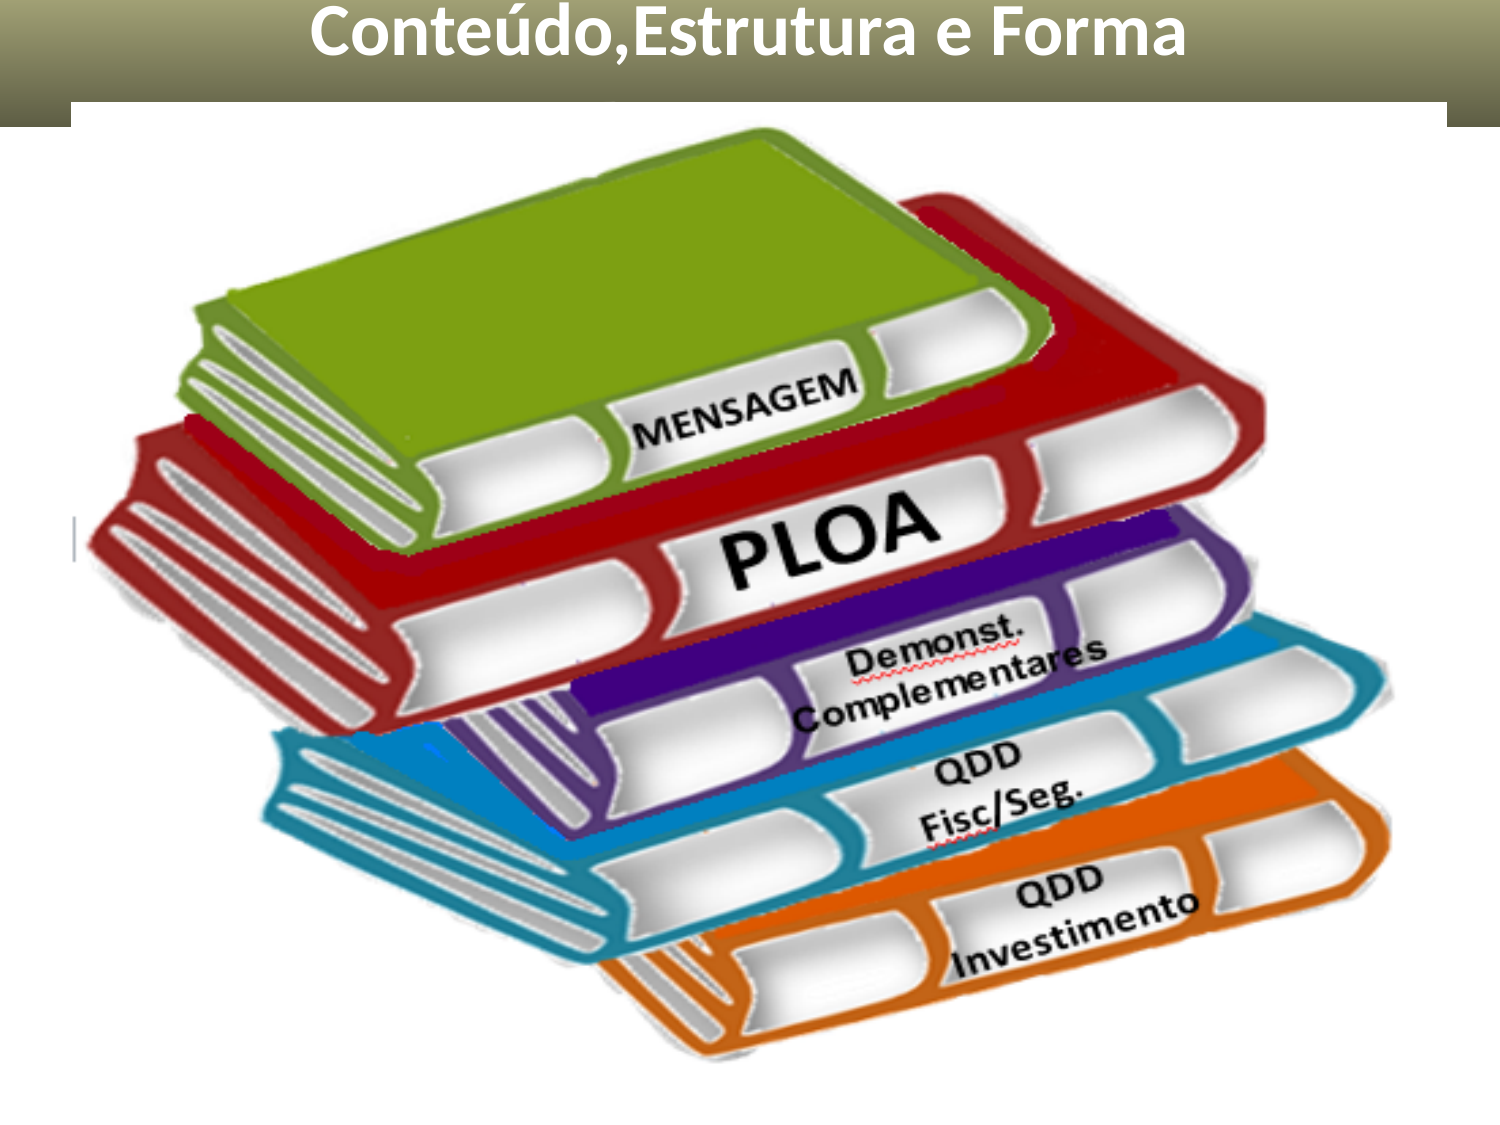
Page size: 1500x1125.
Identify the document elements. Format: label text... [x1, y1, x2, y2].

picture [71, 87, 1448, 1071]
title Conteúdo,Estrutura e Forma [0, 0, 1500, 127]
